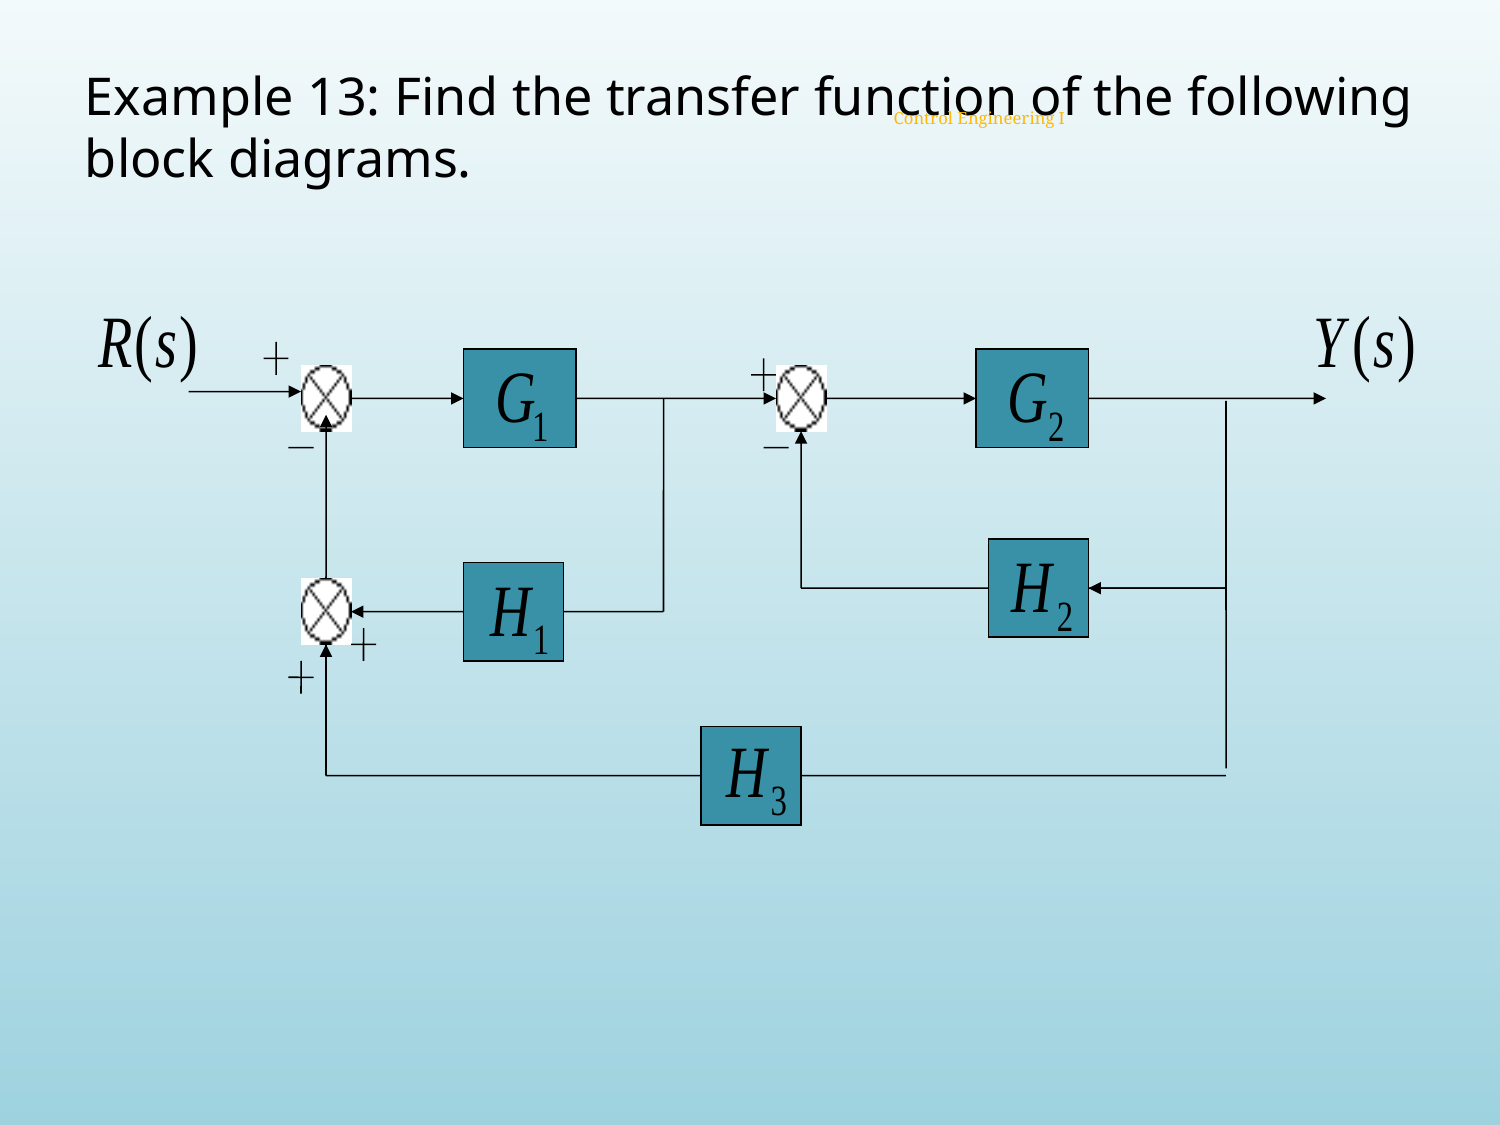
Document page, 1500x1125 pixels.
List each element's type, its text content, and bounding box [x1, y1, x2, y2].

footer Control Engineering I [862, 100, 1080, 176]
text_box Example 13: Find the transfer function of the following block diagrams. [70, 55, 1432, 196]
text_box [88, 299, 1427, 835]
